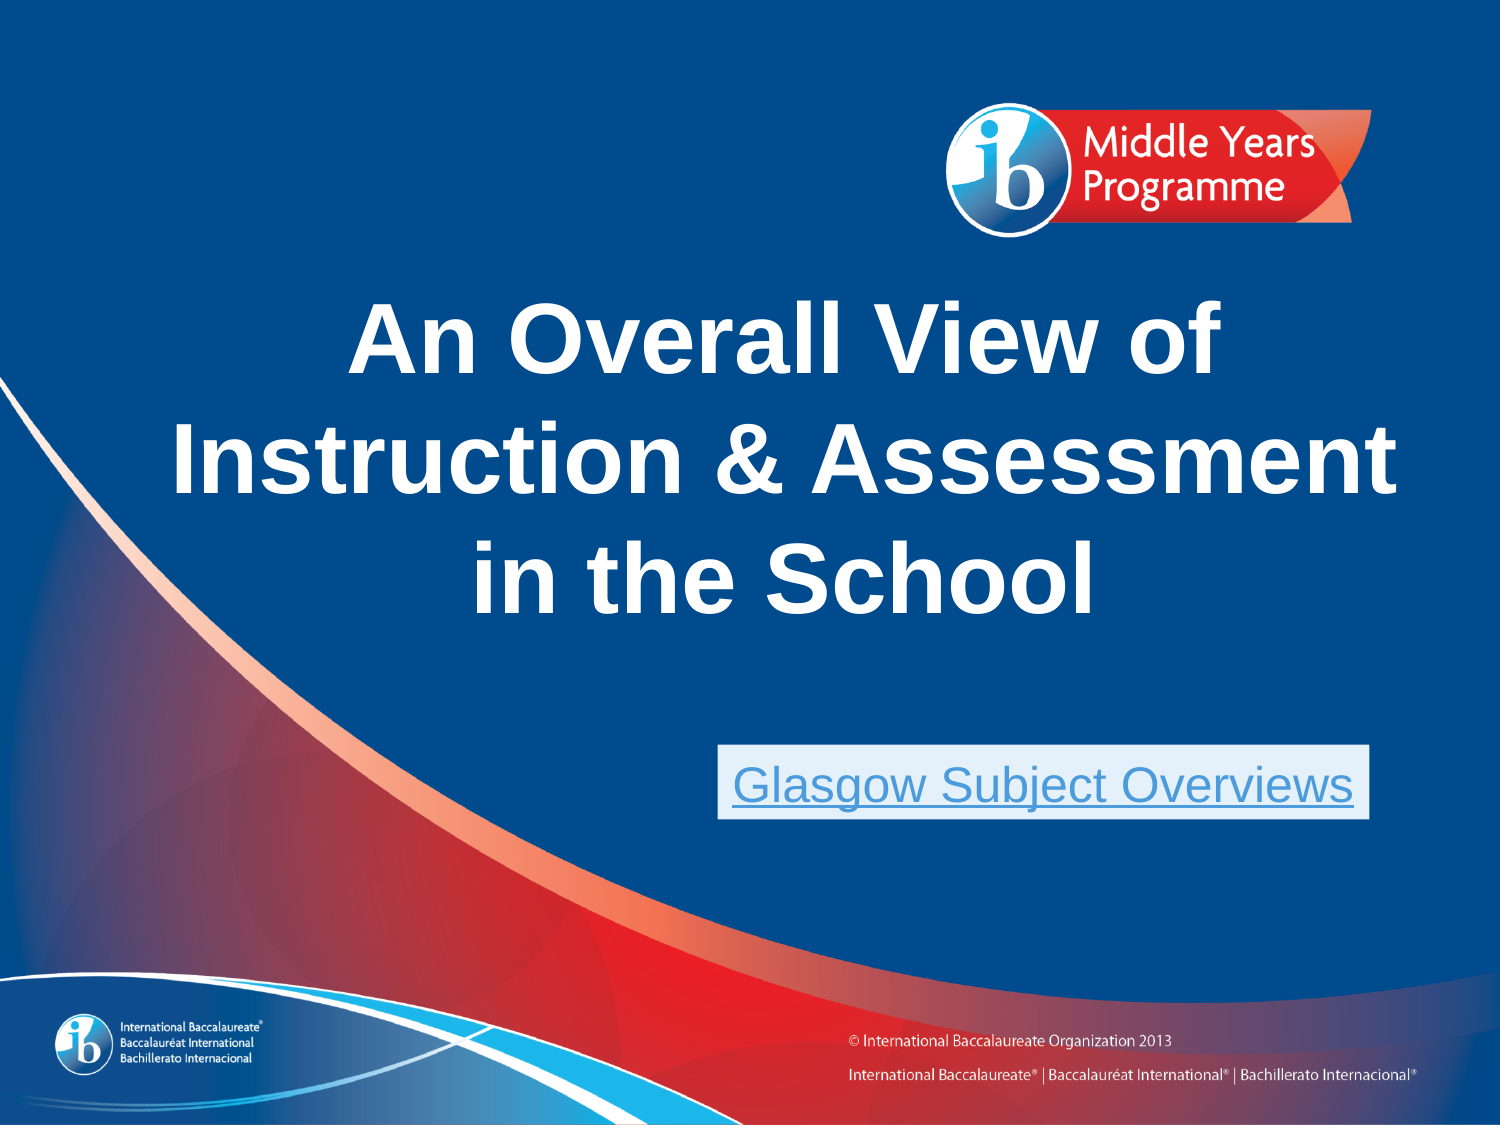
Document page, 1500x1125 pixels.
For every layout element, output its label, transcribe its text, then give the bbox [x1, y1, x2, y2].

list An Overall View of Instruction & Assessment in the School [125, 248, 1444, 659]
text_box Glasgow Subject Overviews [717, 744, 1370, 820]
picture [0, 0, 1500, 1125]
